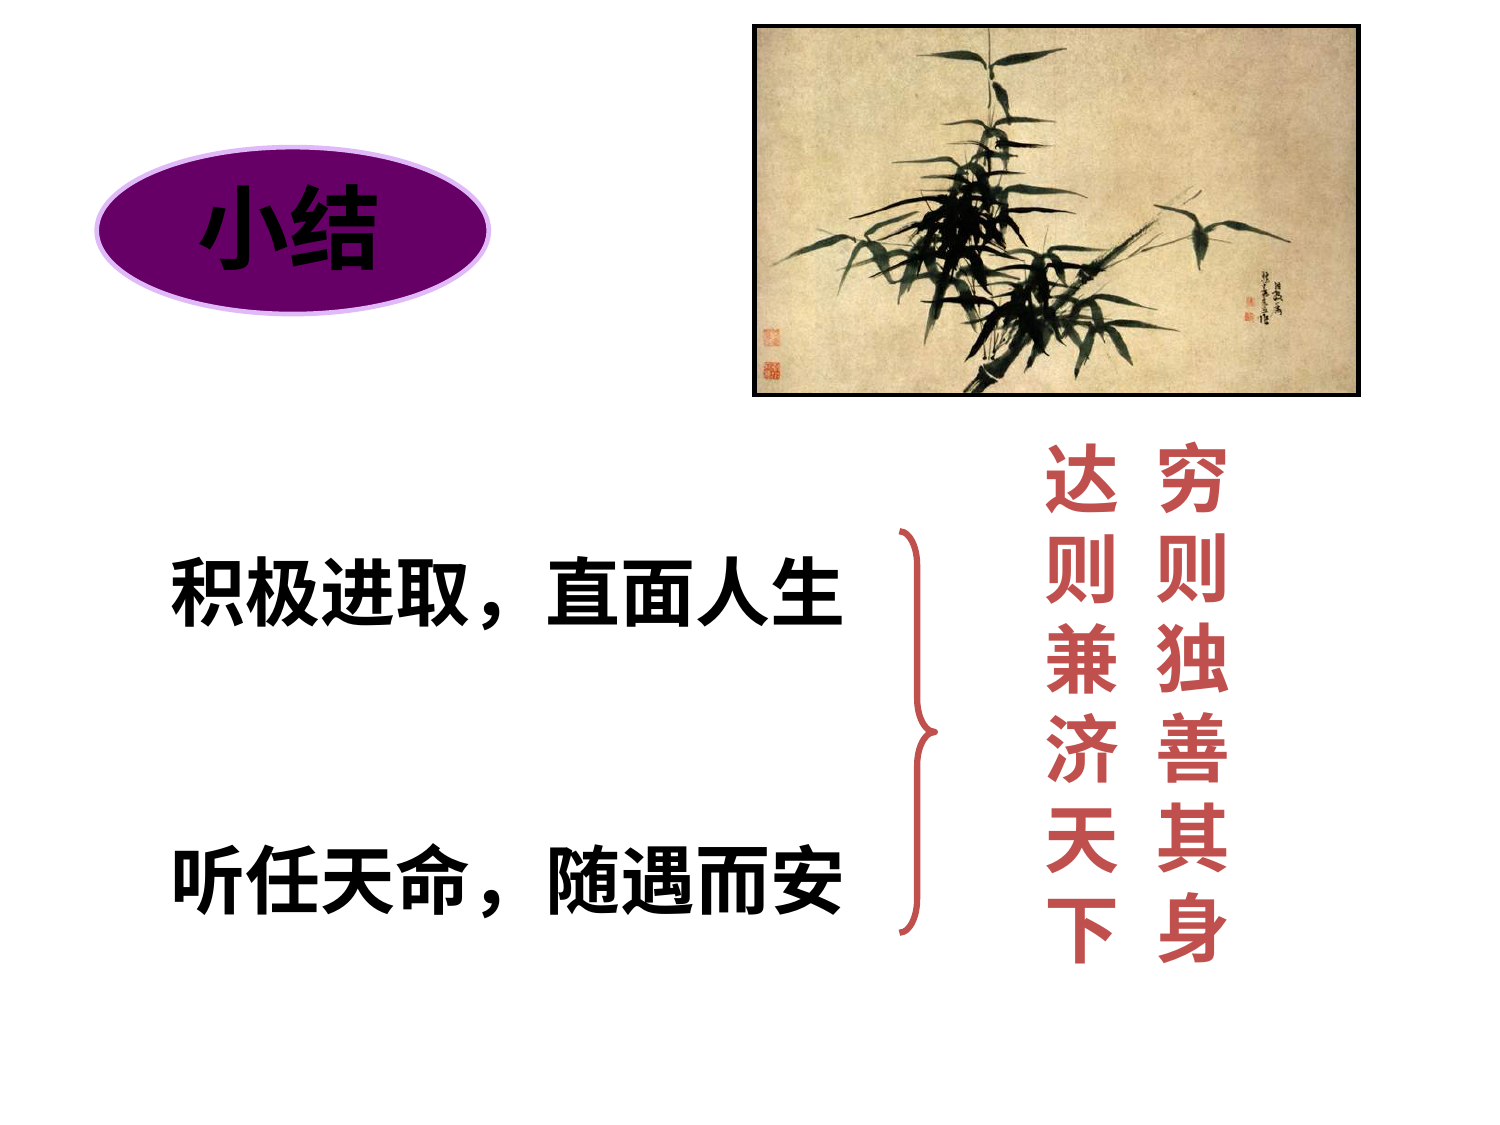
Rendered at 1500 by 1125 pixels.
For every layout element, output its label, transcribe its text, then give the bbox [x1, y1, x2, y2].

text_box [96, 147, 433, 315]
text_box 穷 则 独 善 其 身 [1141, 423, 1294, 979]
text_box 达 则 兼 济 天 下 [1029, 424, 1185, 980]
picture [756, 28, 1357, 393]
text_box 小结 [182, 163, 513, 289]
text_box 积极进取，直面人生 听任天命，随遇而安 [155, 484, 1029, 931]
